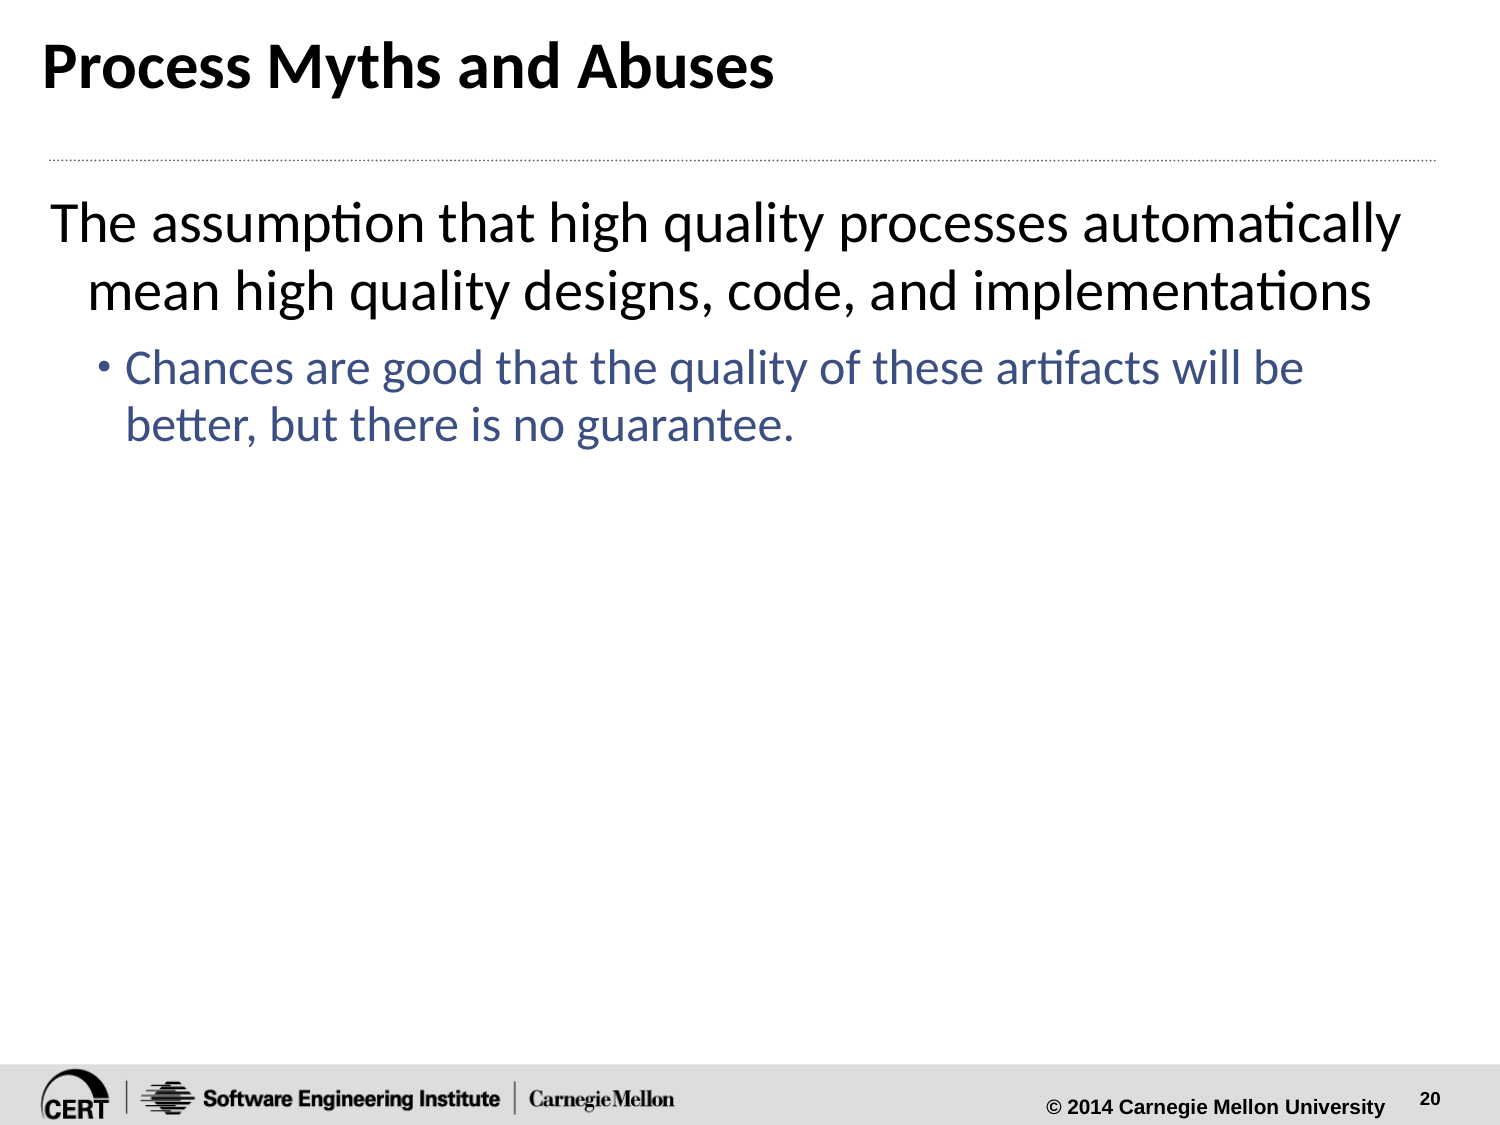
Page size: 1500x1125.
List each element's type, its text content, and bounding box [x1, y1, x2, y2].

list The assumption that high quality processes automatically mean high quality designs, code, and implementations Chances are good that the quality of these artifacts will be better, but there is no guarantee. [49, 187, 1438, 1001]
picture [24, 1065, 688, 1125]
title Process Myths and Abuses [42, 37, 1434, 155]
